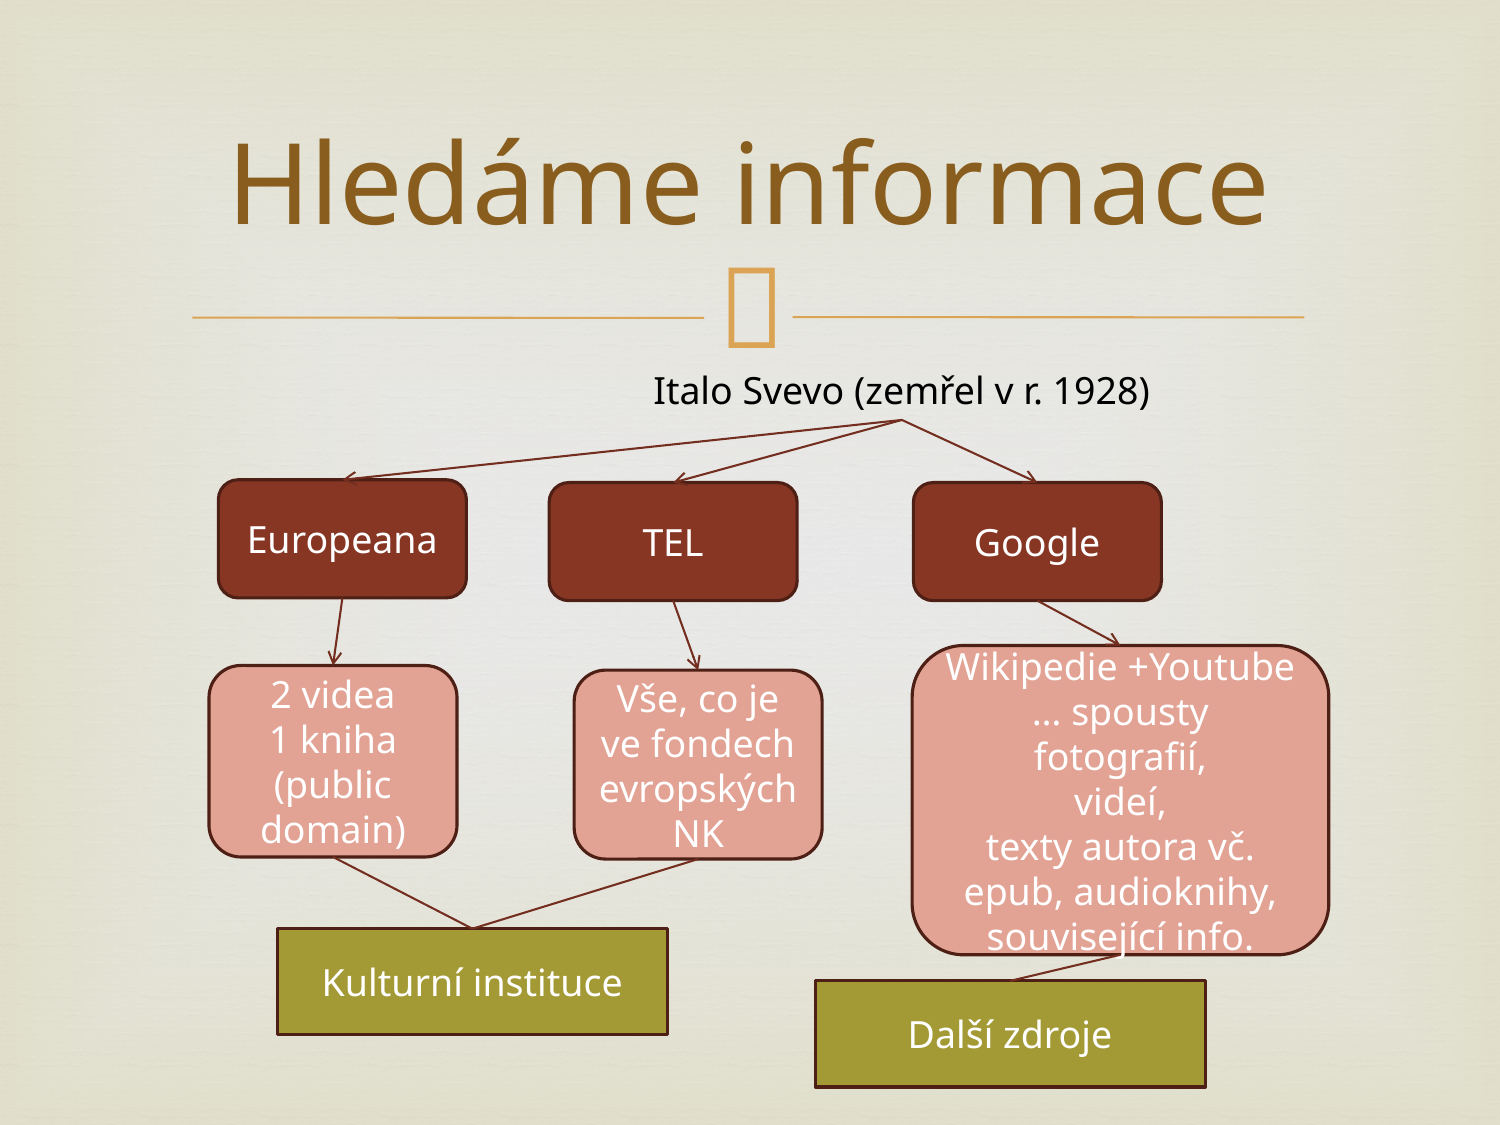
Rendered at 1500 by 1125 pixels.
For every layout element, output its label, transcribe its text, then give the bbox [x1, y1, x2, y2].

text_box Google [911, 480, 1164, 603]
title Hledáme informace [112, 93, 1386, 267]
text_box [332, 856, 473, 930]
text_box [332, 597, 343, 666]
text_box Další zdroje [814, 979, 1207, 1089]
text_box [901, 420, 1038, 484]
text_box Europeana [216, 478, 468, 600]
text_box Vše, co je ve fondech evropských NK [572, 668, 824, 861]
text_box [672, 420, 899, 484]
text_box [1009, 954, 1121, 982]
text_box TEL [547, 490, 799, 603]
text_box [672, 600, 699, 671]
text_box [341, 420, 670, 481]
text_box Kulturní instituce [276, 927, 669, 1036]
text_box Italo Svevo (zemřel v r. 1928) [638, 360, 1166, 420]
text_box Wikipedie +Youtube … spousty fotografií, videí, texty autora vč. epub, audioknihy, související info. [910, 643, 1331, 957]
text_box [1036, 600, 1121, 647]
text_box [471, 858, 699, 930]
text_box 2 videa 1 kniha (public domain) [207, 663, 459, 859]
